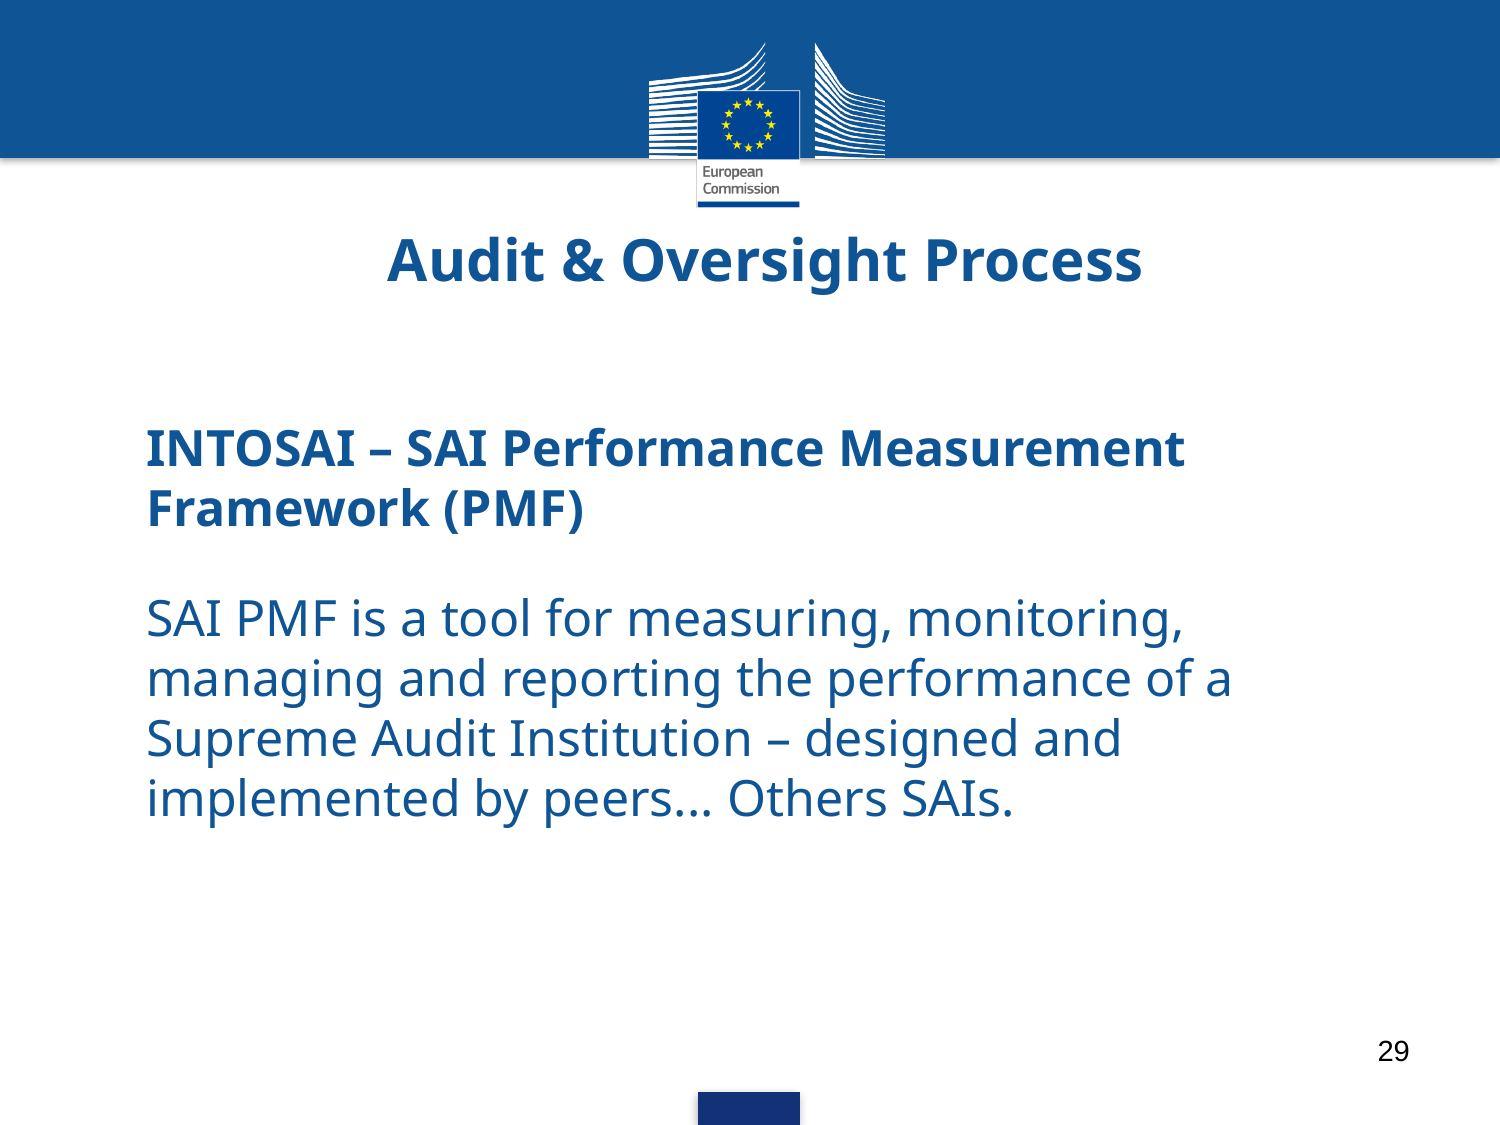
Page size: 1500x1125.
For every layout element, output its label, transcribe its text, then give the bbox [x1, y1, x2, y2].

picture [649, 42, 885, 163]
slide_number 29 [1074, 1024, 1426, 1103]
title Audit & Oversight Process [281, 163, 1251, 352]
list INTOSAI – SAI Performance Measurement Framework (PMF) SAI PMF is a tool for measuring, monitoring, managing and reporting the performance of a Supreme Audit Institution – designed and implemented by peers... Others SAIs. [74, 408, 1426, 989]
